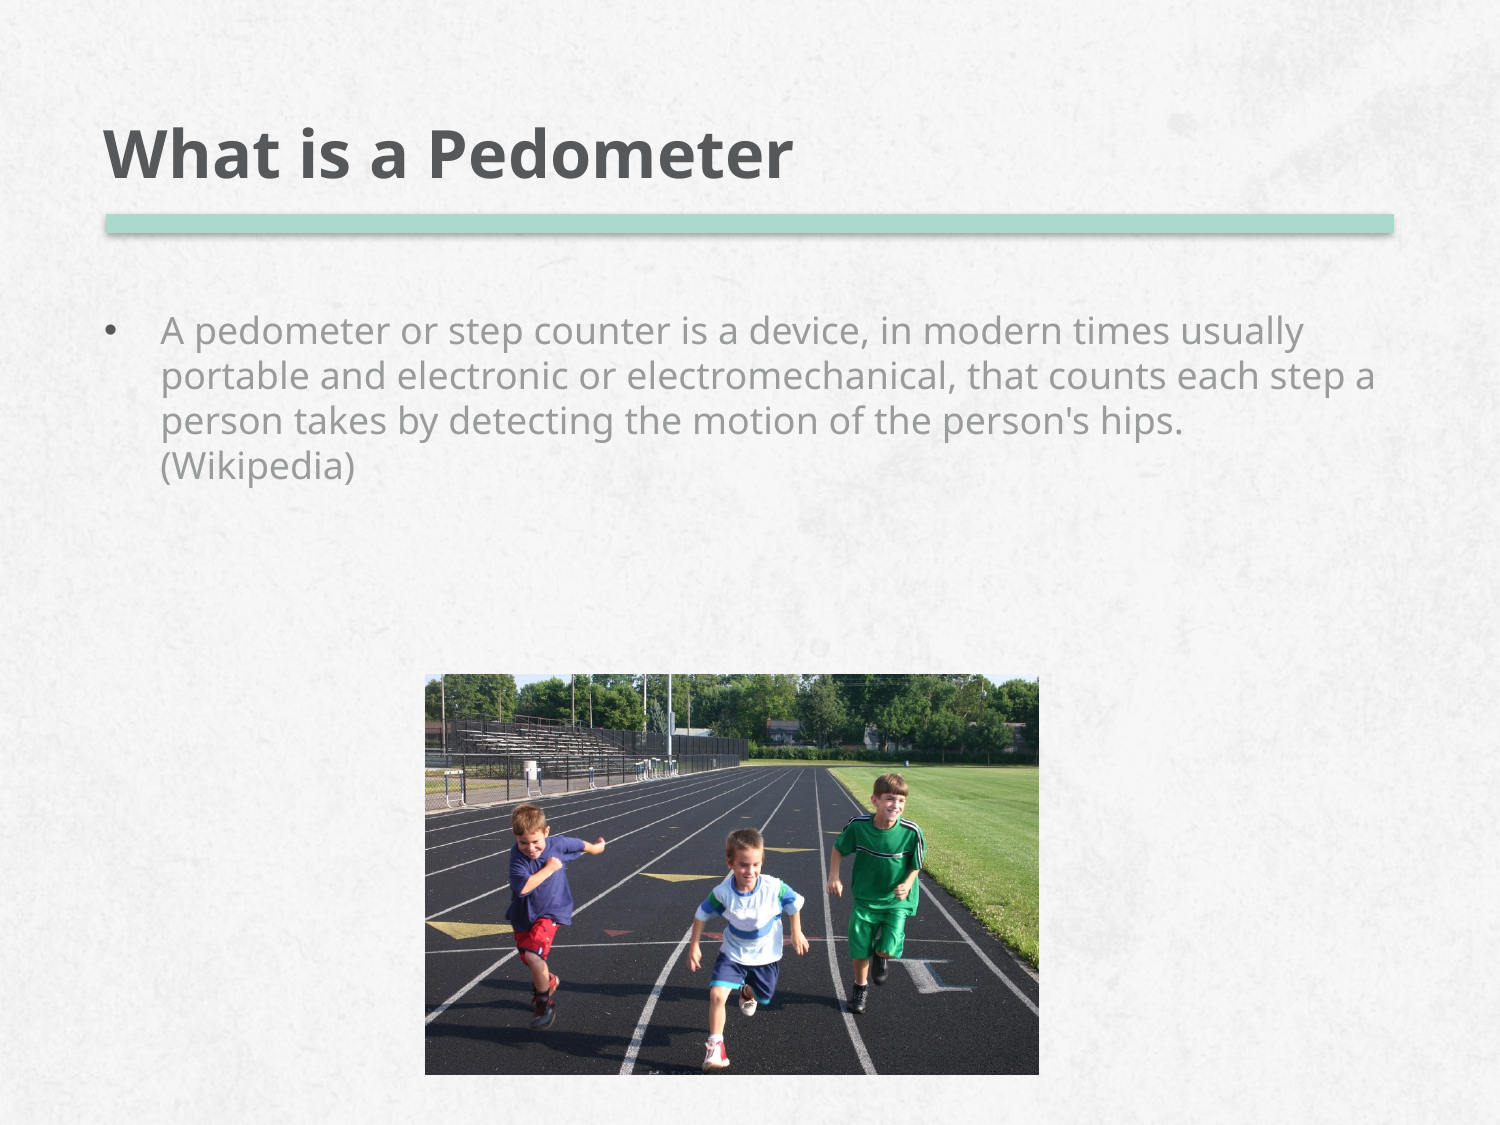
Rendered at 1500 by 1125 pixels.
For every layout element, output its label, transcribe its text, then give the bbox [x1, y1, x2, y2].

list A pedometer or step counter is a device, in modern times usually portable and electronic or electromechanical, that counts each step a person takes by detecting the motion of the person's hips. (Wikipedia) [89, 299, 1394, 1003]
title What is a Pedometer [89, 42, 1394, 200]
picture [0, 0, 1500, 1125]
